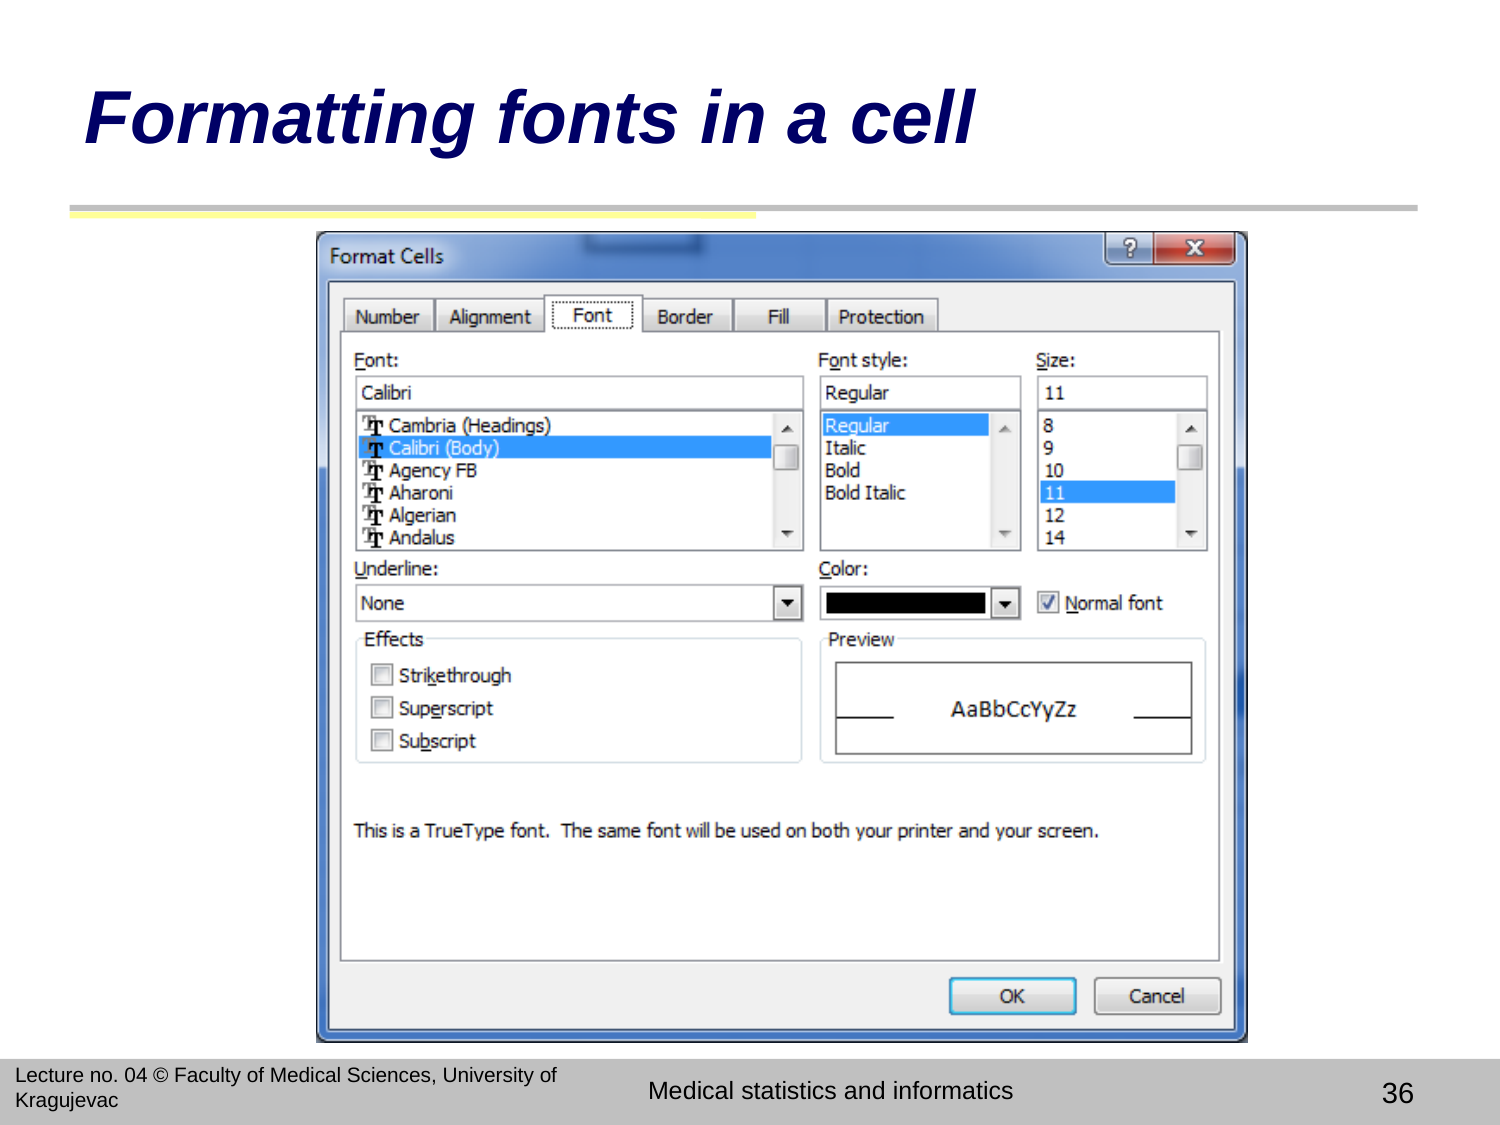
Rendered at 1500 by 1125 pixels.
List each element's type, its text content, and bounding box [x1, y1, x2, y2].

title Formatting fonts in a cell [69, 19, 1426, 208]
slide_number 36 [1166, 1066, 1430, 1125]
picture [316, 230, 1249, 1044]
footer Medical statistics and informatics [512, 1066, 1151, 1125]
slide_number Lecture no. 04 © Faculty of Medical Sciences, University of Kragujevac [0, 1053, 619, 1108]
